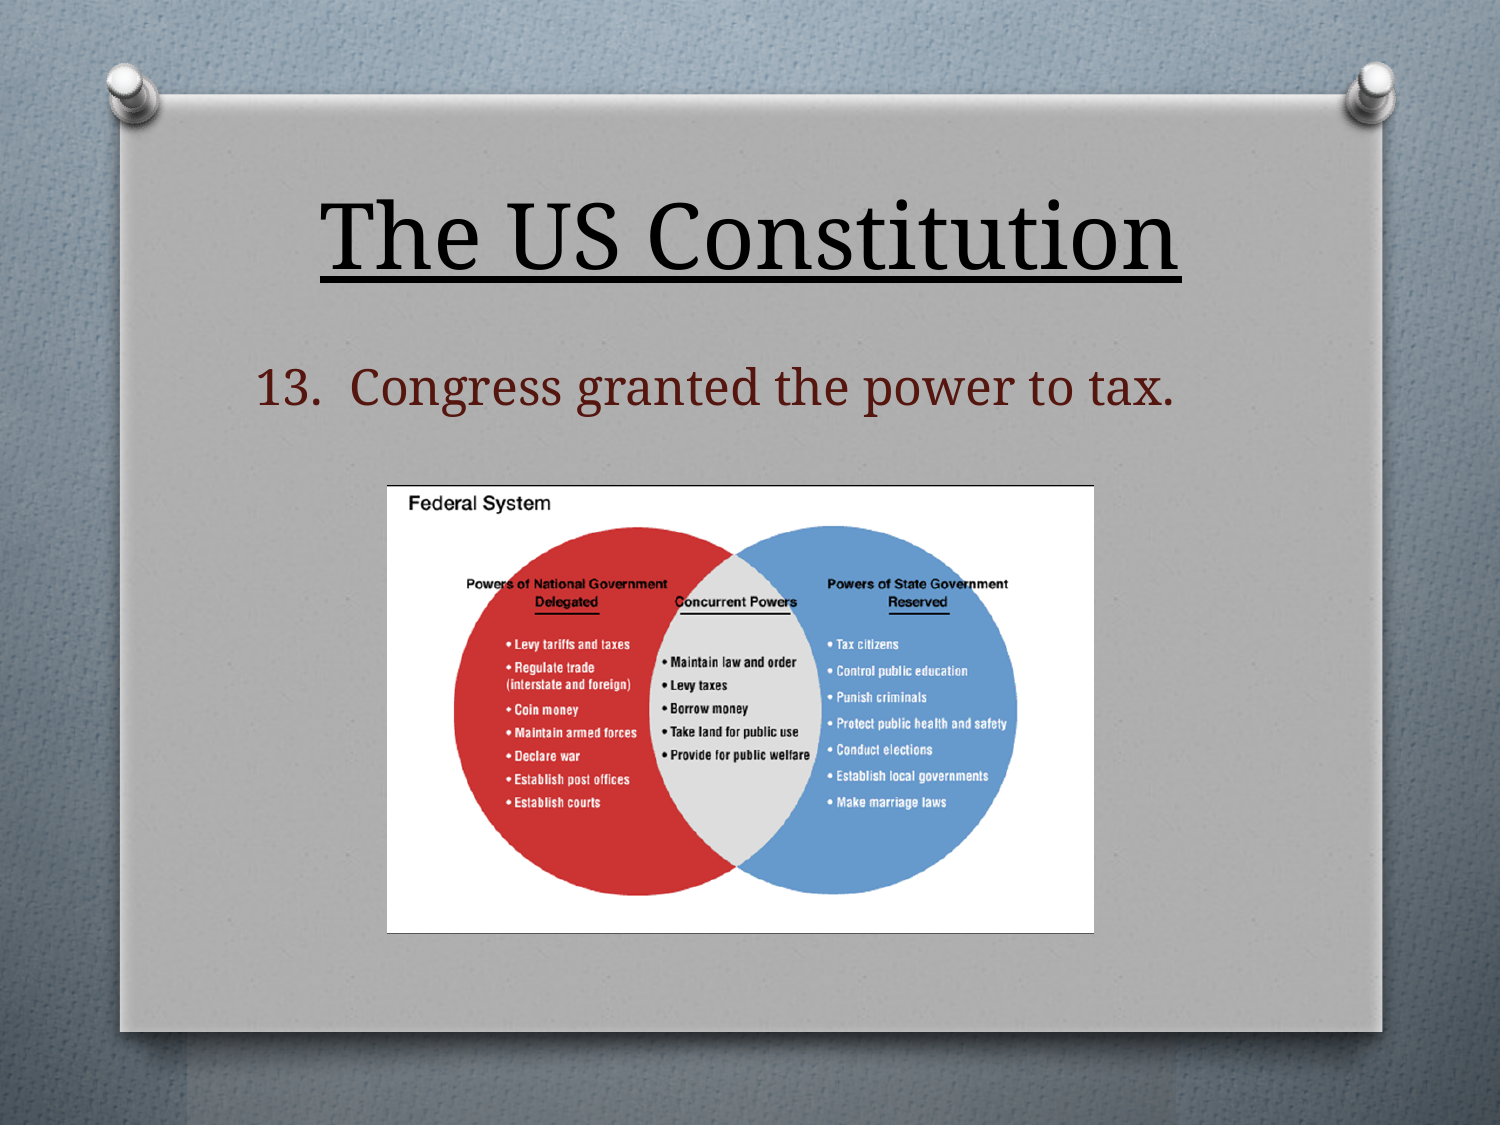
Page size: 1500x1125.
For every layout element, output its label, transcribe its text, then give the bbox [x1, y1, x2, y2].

title The US Constitution [179, 134, 1323, 332]
picture [387, 484, 1094, 934]
picture [75, 29, 198, 153]
picture [1317, 35, 1439, 156]
list 13. Congress granted the power to tax. [240, 347, 1257, 939]
